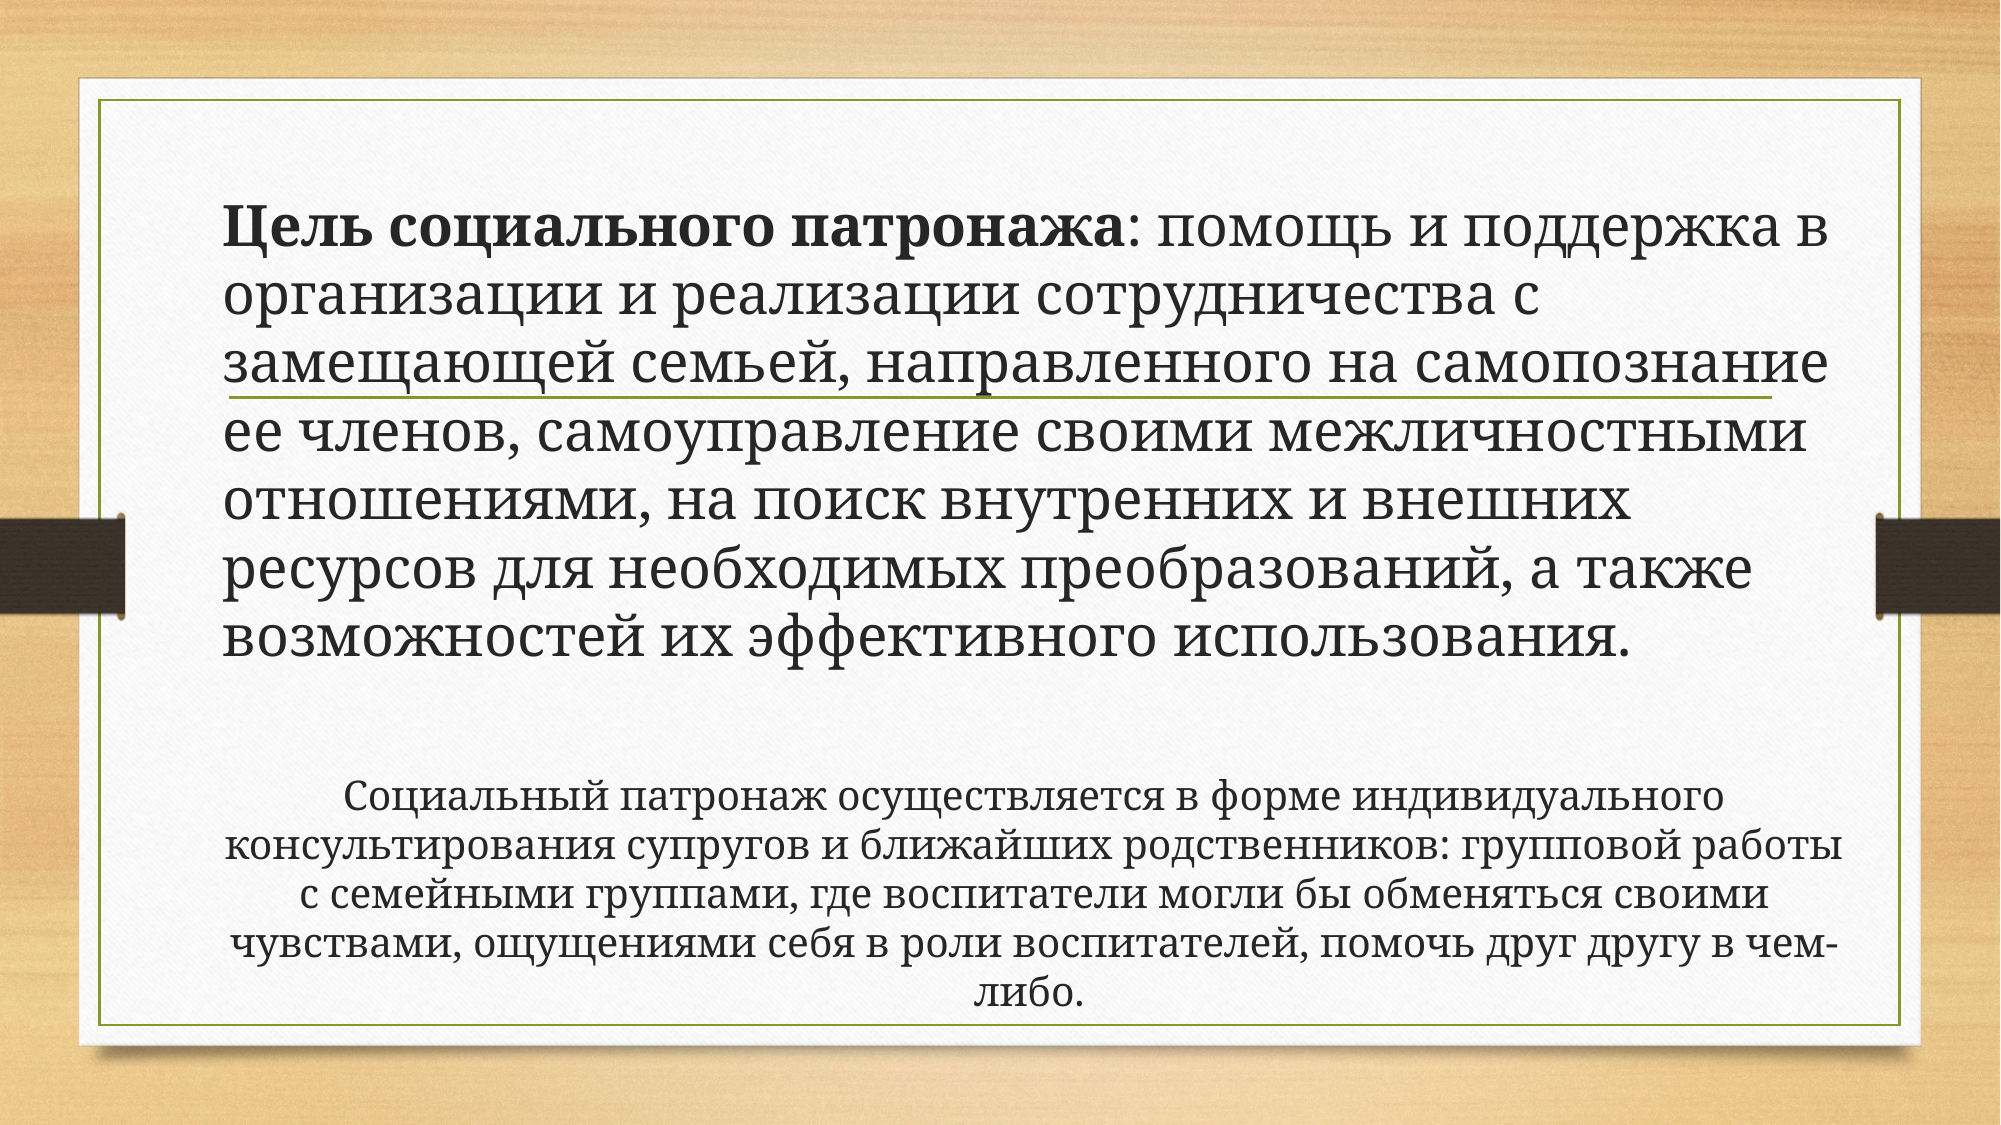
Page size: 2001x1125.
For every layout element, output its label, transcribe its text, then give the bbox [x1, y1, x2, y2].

list Цель социального патронажа: помощь и поддержка в организации и реализации сотрудничества с замещающей семьей, направленного на самопознание ее членов, самоуправление своими межличностными отношениями, на поиск внутренних и внешних ресурсов для необходимых преобразований, а также возможностей их эффективного использования. Социальный патронаж осуществляется в форме индивидуального консультирования супругов и ближайших родственников: групповой работы с семейными группами, где воспитатели могли бы обменяться своими чувствами, ощущениями себя в роли воспитателей, помочь друг другу в чем-либо. [207, 181, 1862, 1044]
picture [0, 0, 2001, 1125]
